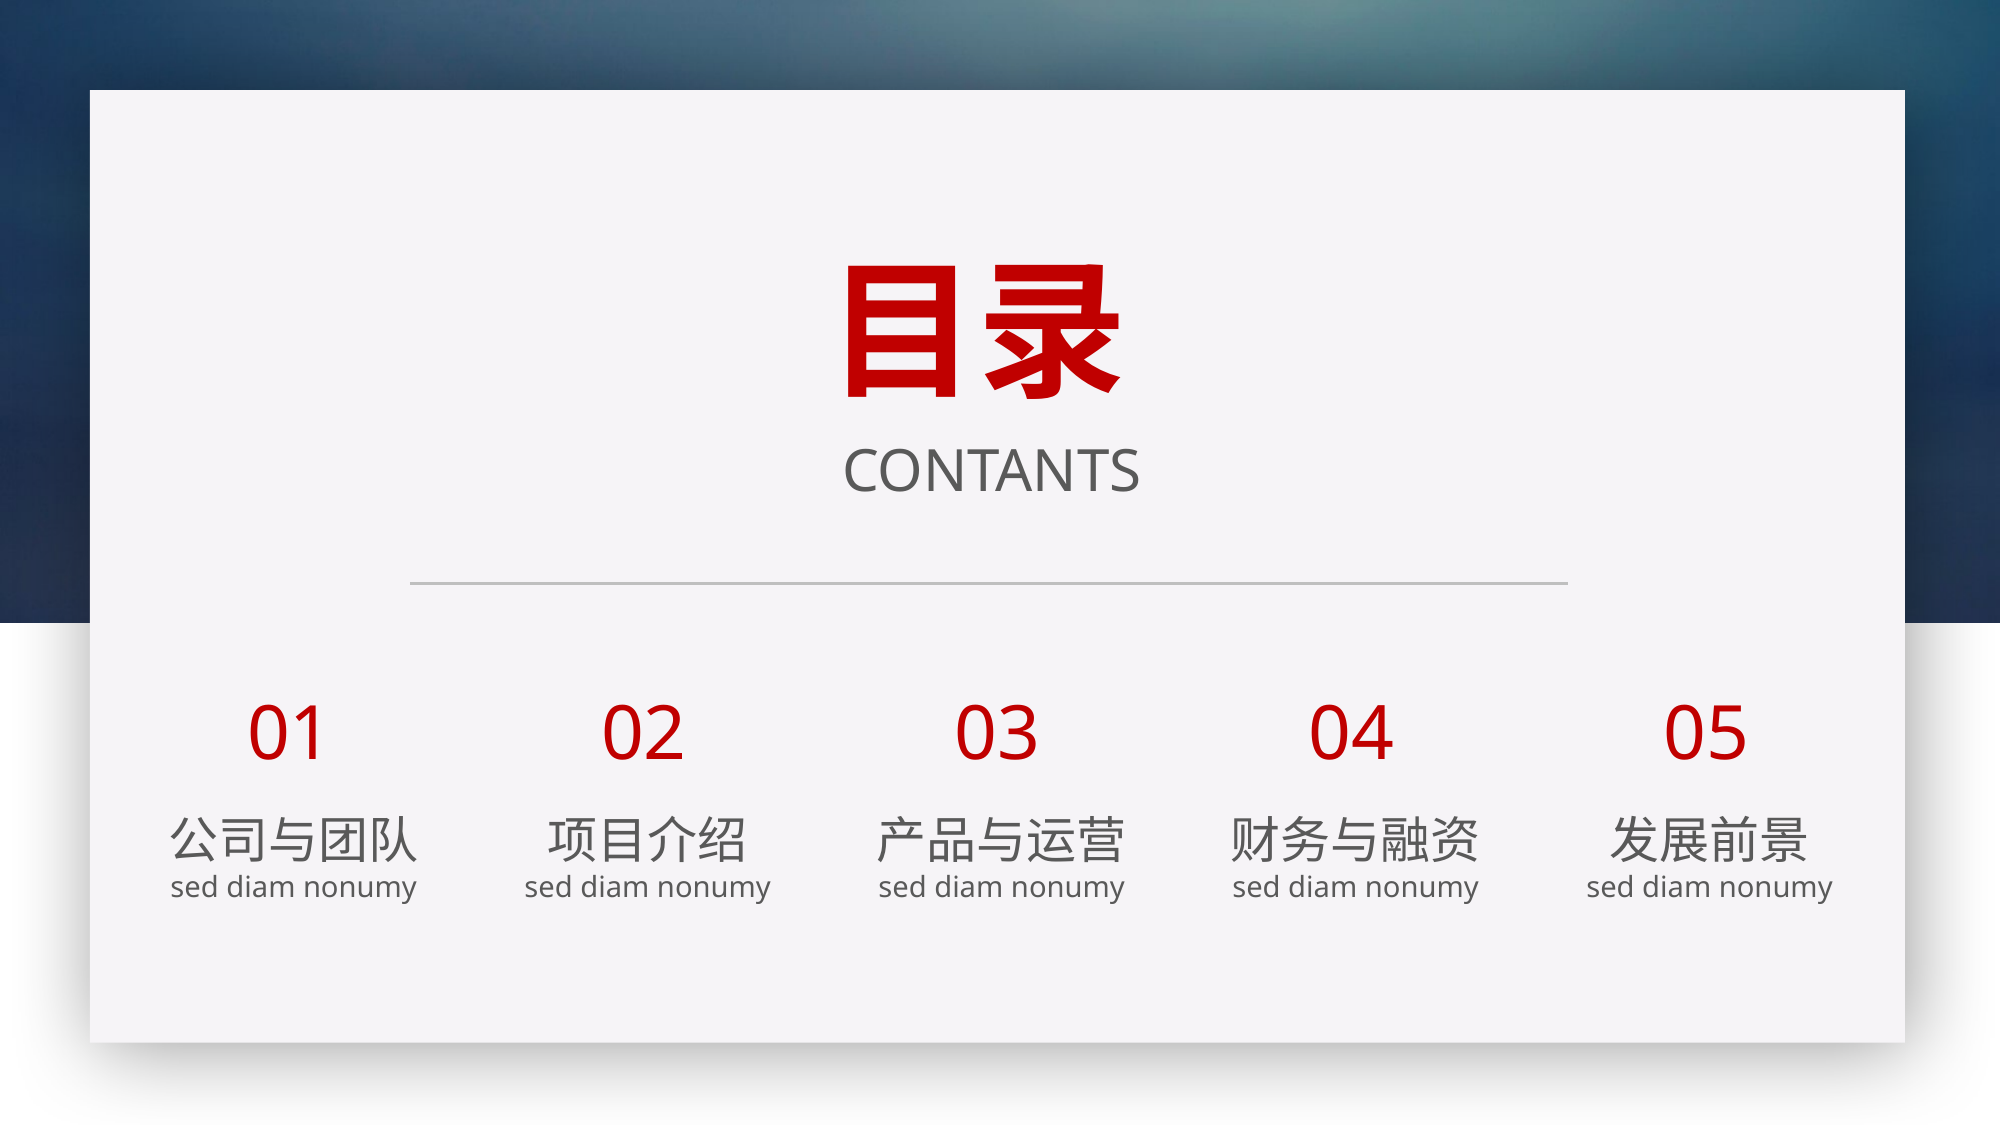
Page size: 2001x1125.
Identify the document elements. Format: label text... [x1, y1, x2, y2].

text_box 目录 [813, 228, 1171, 424]
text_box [859, 677, 1144, 912]
picture [0, 0, 2000, 623]
text_box CONTANTS [827, 425, 1157, 511]
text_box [1213, 677, 1498, 912]
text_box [151, 677, 436, 912]
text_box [1577, 677, 1843, 912]
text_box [515, 677, 781, 912]
